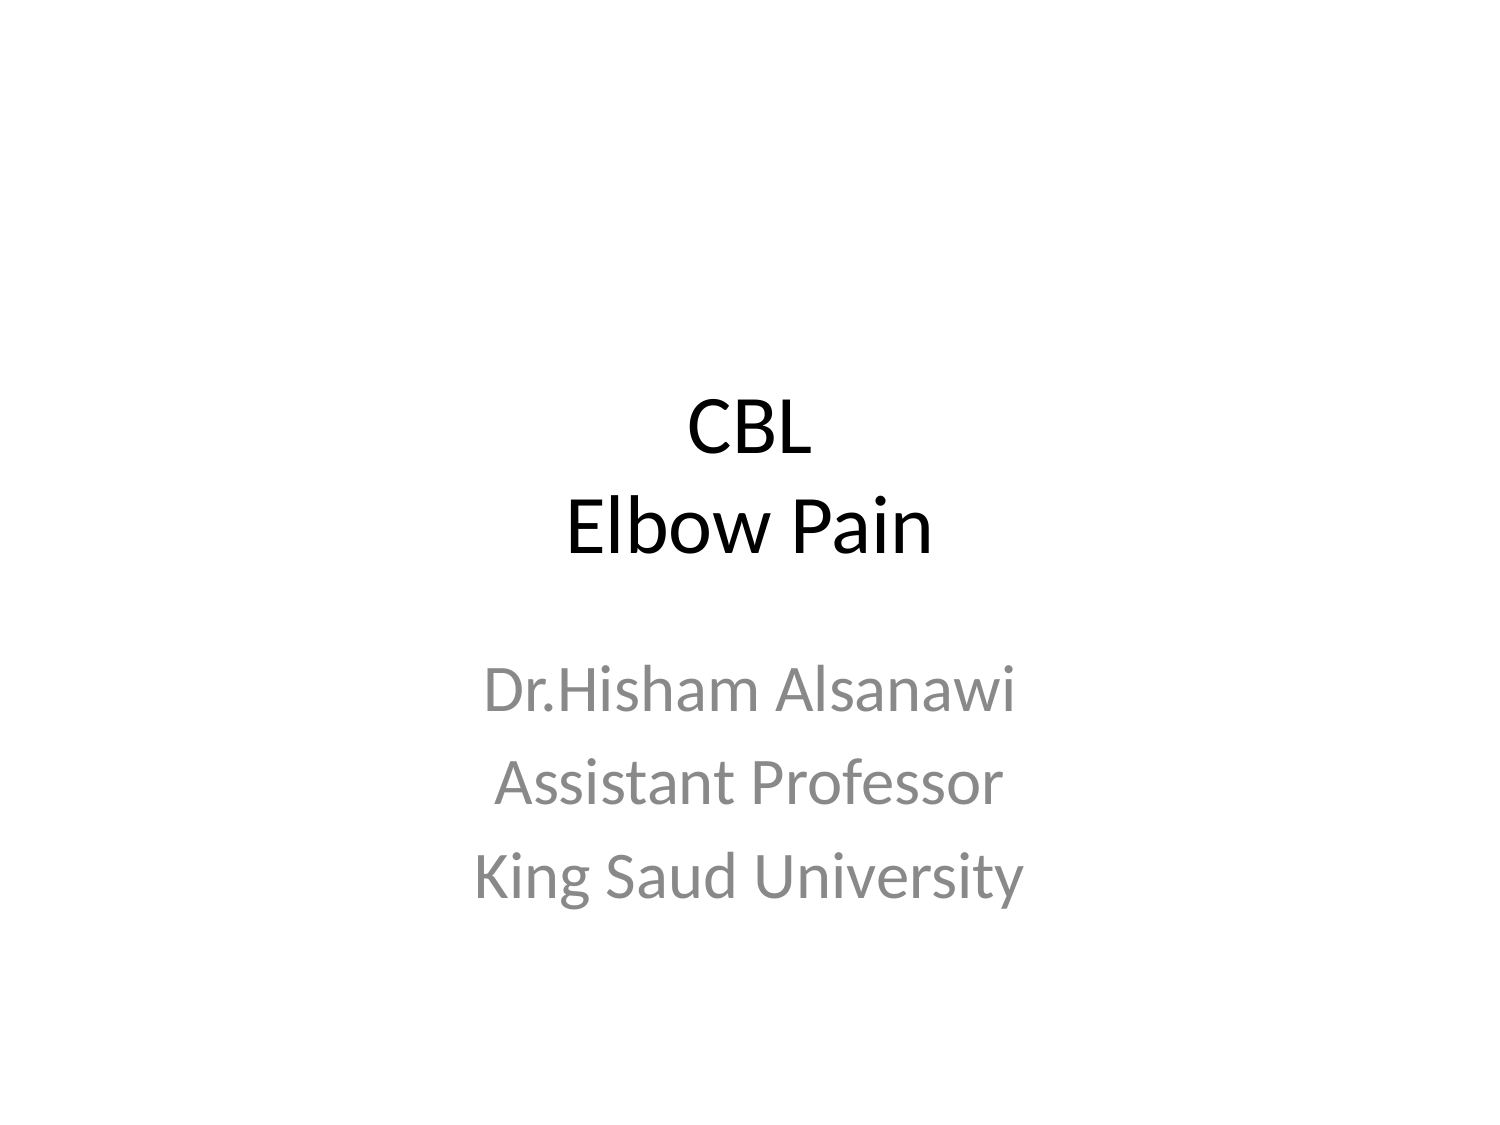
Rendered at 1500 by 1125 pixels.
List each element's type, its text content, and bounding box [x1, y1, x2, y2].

subtitle Dr.Hisham Alsanawi Assistant Professor King Saud University [225, 637, 1275, 925]
title CBL Elbow Pain [112, 349, 1388, 591]
